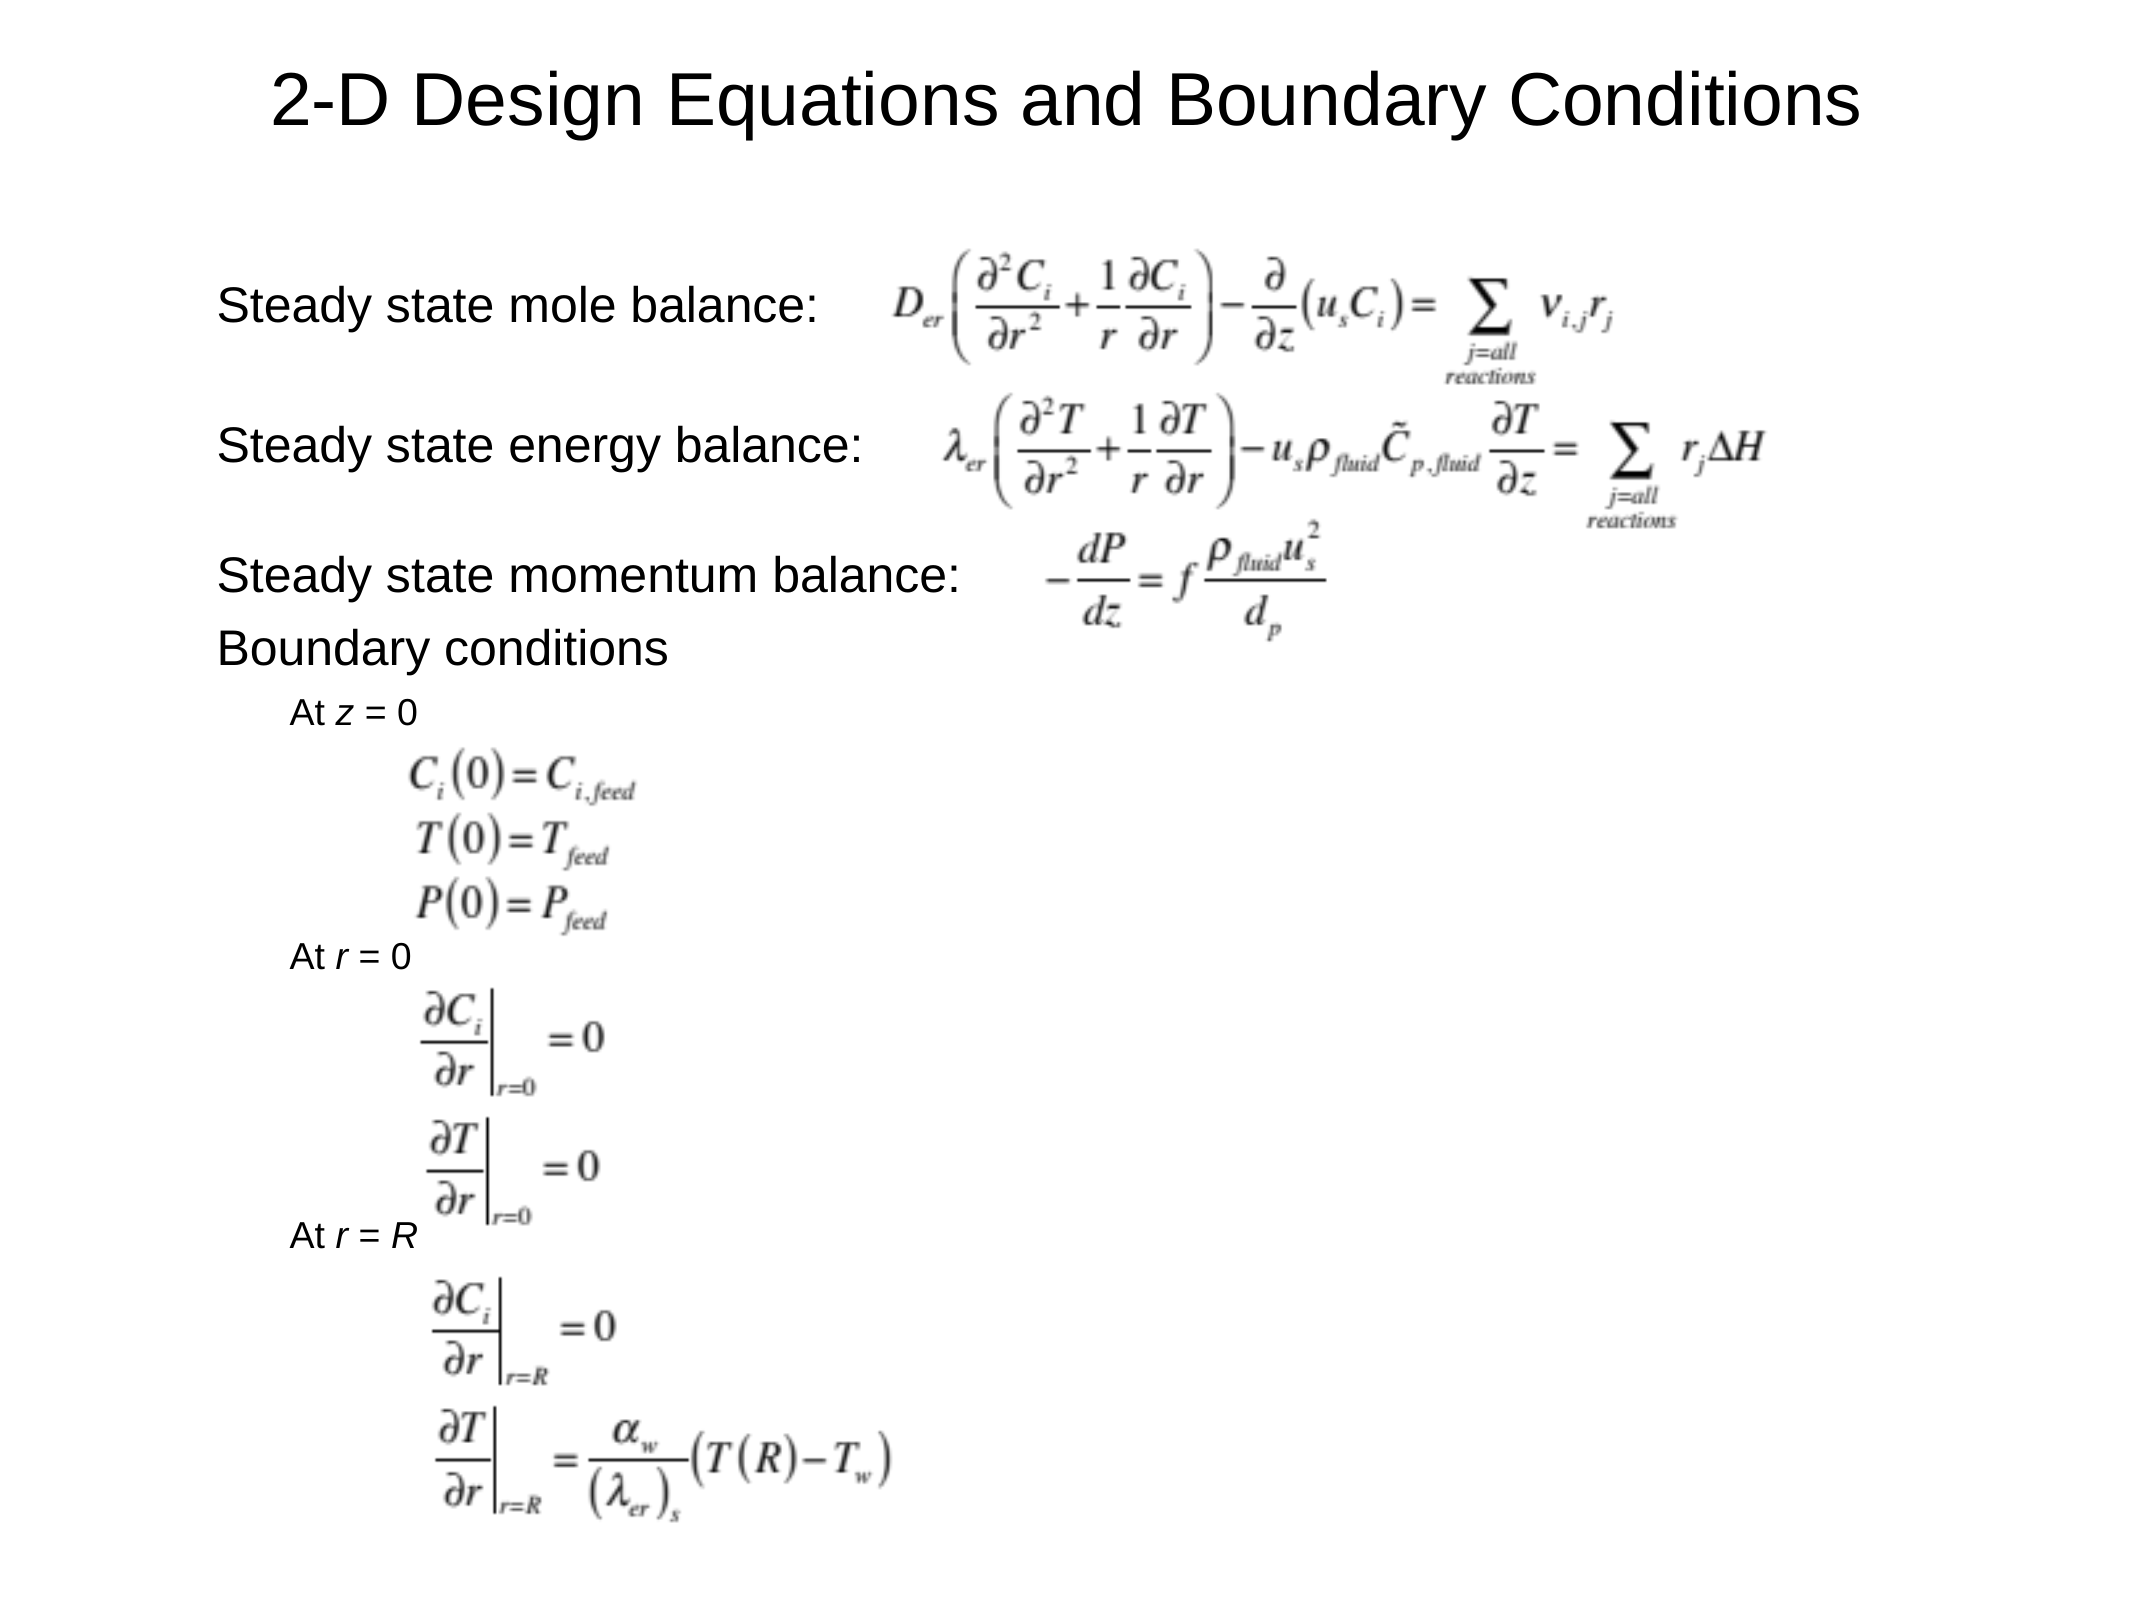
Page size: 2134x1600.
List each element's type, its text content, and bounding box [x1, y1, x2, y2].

title 2-D Design Equations and Boundary Conditions [208, 41, 1925, 250]
list Steady state mole balance: Steady state energy balance: Steady state momentum balance: Boundary conditions At z = 0 At r = 0 At r = R [208, 264, 1925, 1505]
picture [422, 1110, 604, 1229]
picture [887, 239, 1772, 645]
picture [403, 743, 641, 939]
picture [416, 980, 608, 1100]
picture [430, 1399, 894, 1526]
picture [424, 1270, 620, 1389]
